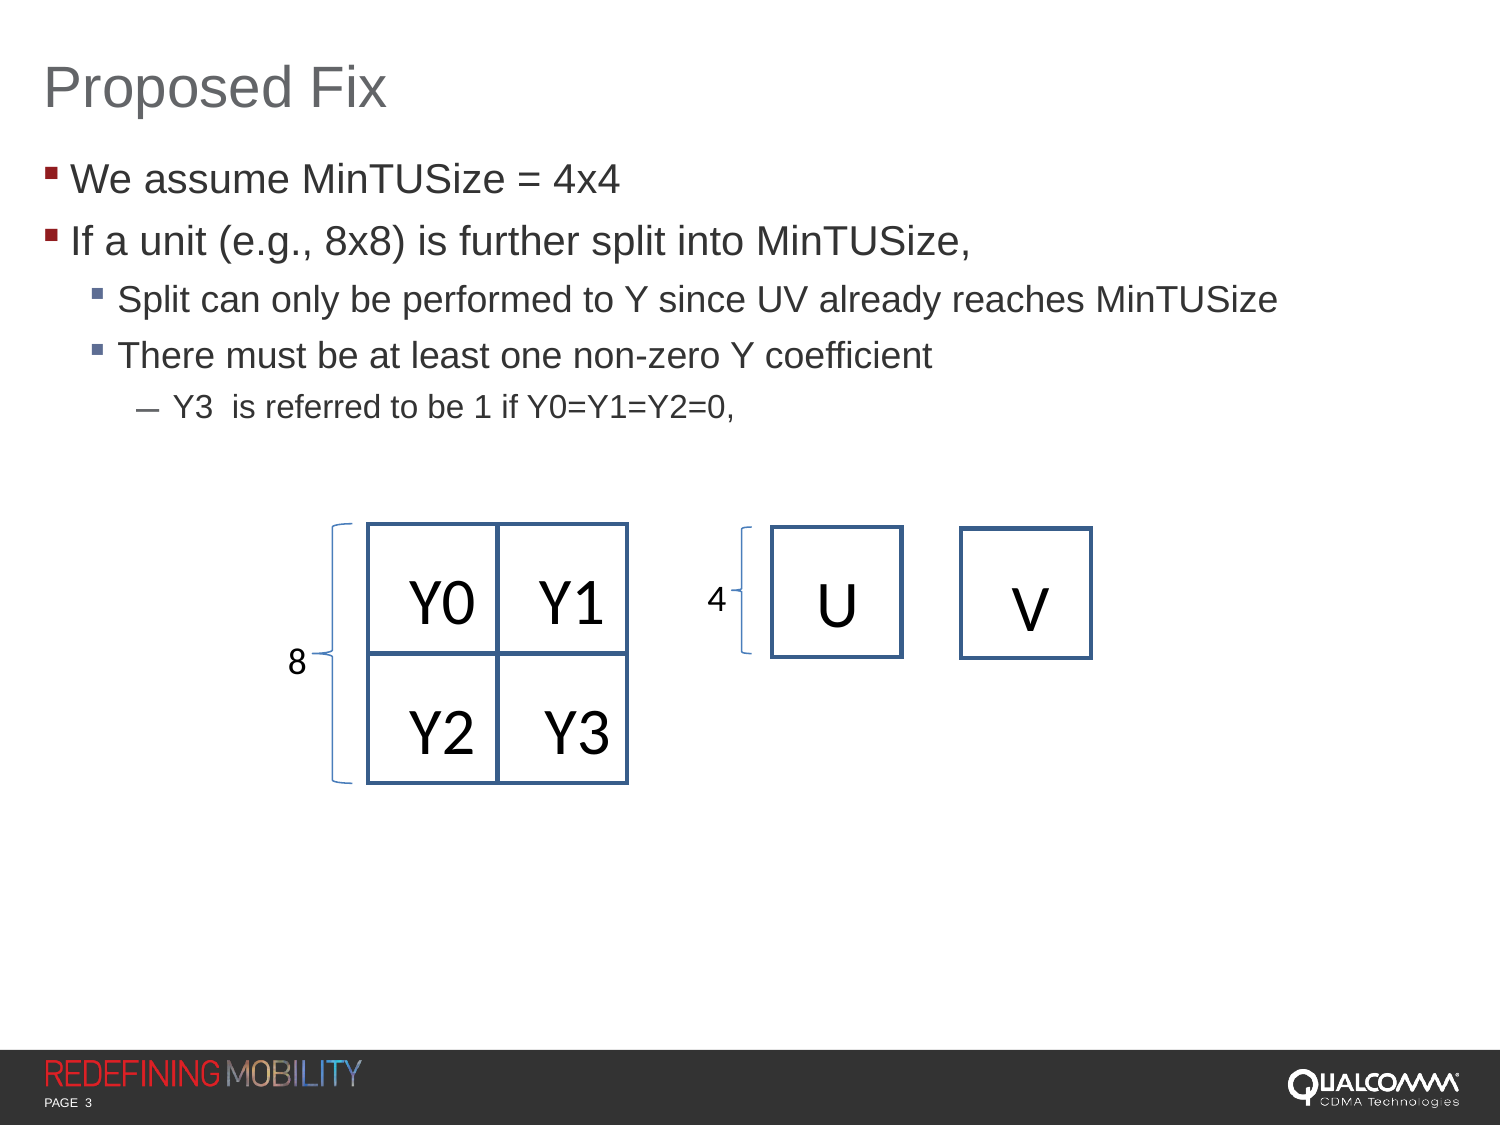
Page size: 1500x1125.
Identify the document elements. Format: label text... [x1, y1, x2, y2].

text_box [272, 523, 1092, 784]
picture [1278, 1058, 1478, 1114]
list We assume MinTUSize = 4x4 If a unit (e.g., 8x8) is further split into MinTUSize, Split can only be performed to Y since UV already reaches MinTUSize There must be at least one non-zero Y coefficient Y3 is referred to be 1 if Y0=Y1=Y2=0, [26, 148, 1457, 1021]
title Proposed Fix [28, 44, 1462, 138]
picture [30, 1048, 372, 1099]
